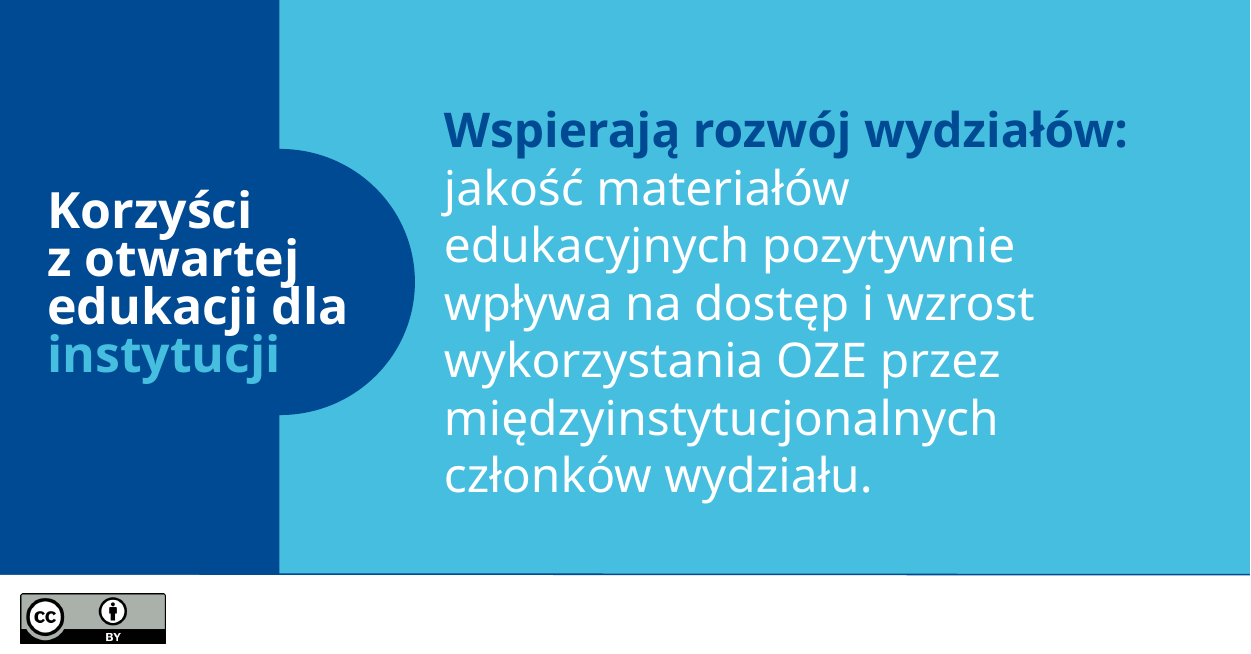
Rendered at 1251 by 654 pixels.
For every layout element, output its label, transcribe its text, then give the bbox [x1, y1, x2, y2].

text_box [0, 582, 1250, 654]
picture [20, 592, 166, 645]
text_box [200, 148, 361, 175]
text_box [0, 0, 280, 573]
text_box Wspierają rozwój wydziałów: jakość materiałów edukacyjnych pozytywnie wpływa na dostęp i wzrost wykorzystania OZE przez międzyinstytucjonalnych członków wydziału. [428, 84, 1179, 518]
text_box Korzyści z otwartej edukacji dla instytucji [32, 175, 415, 397]
text_box [212, 397, 348, 416]
